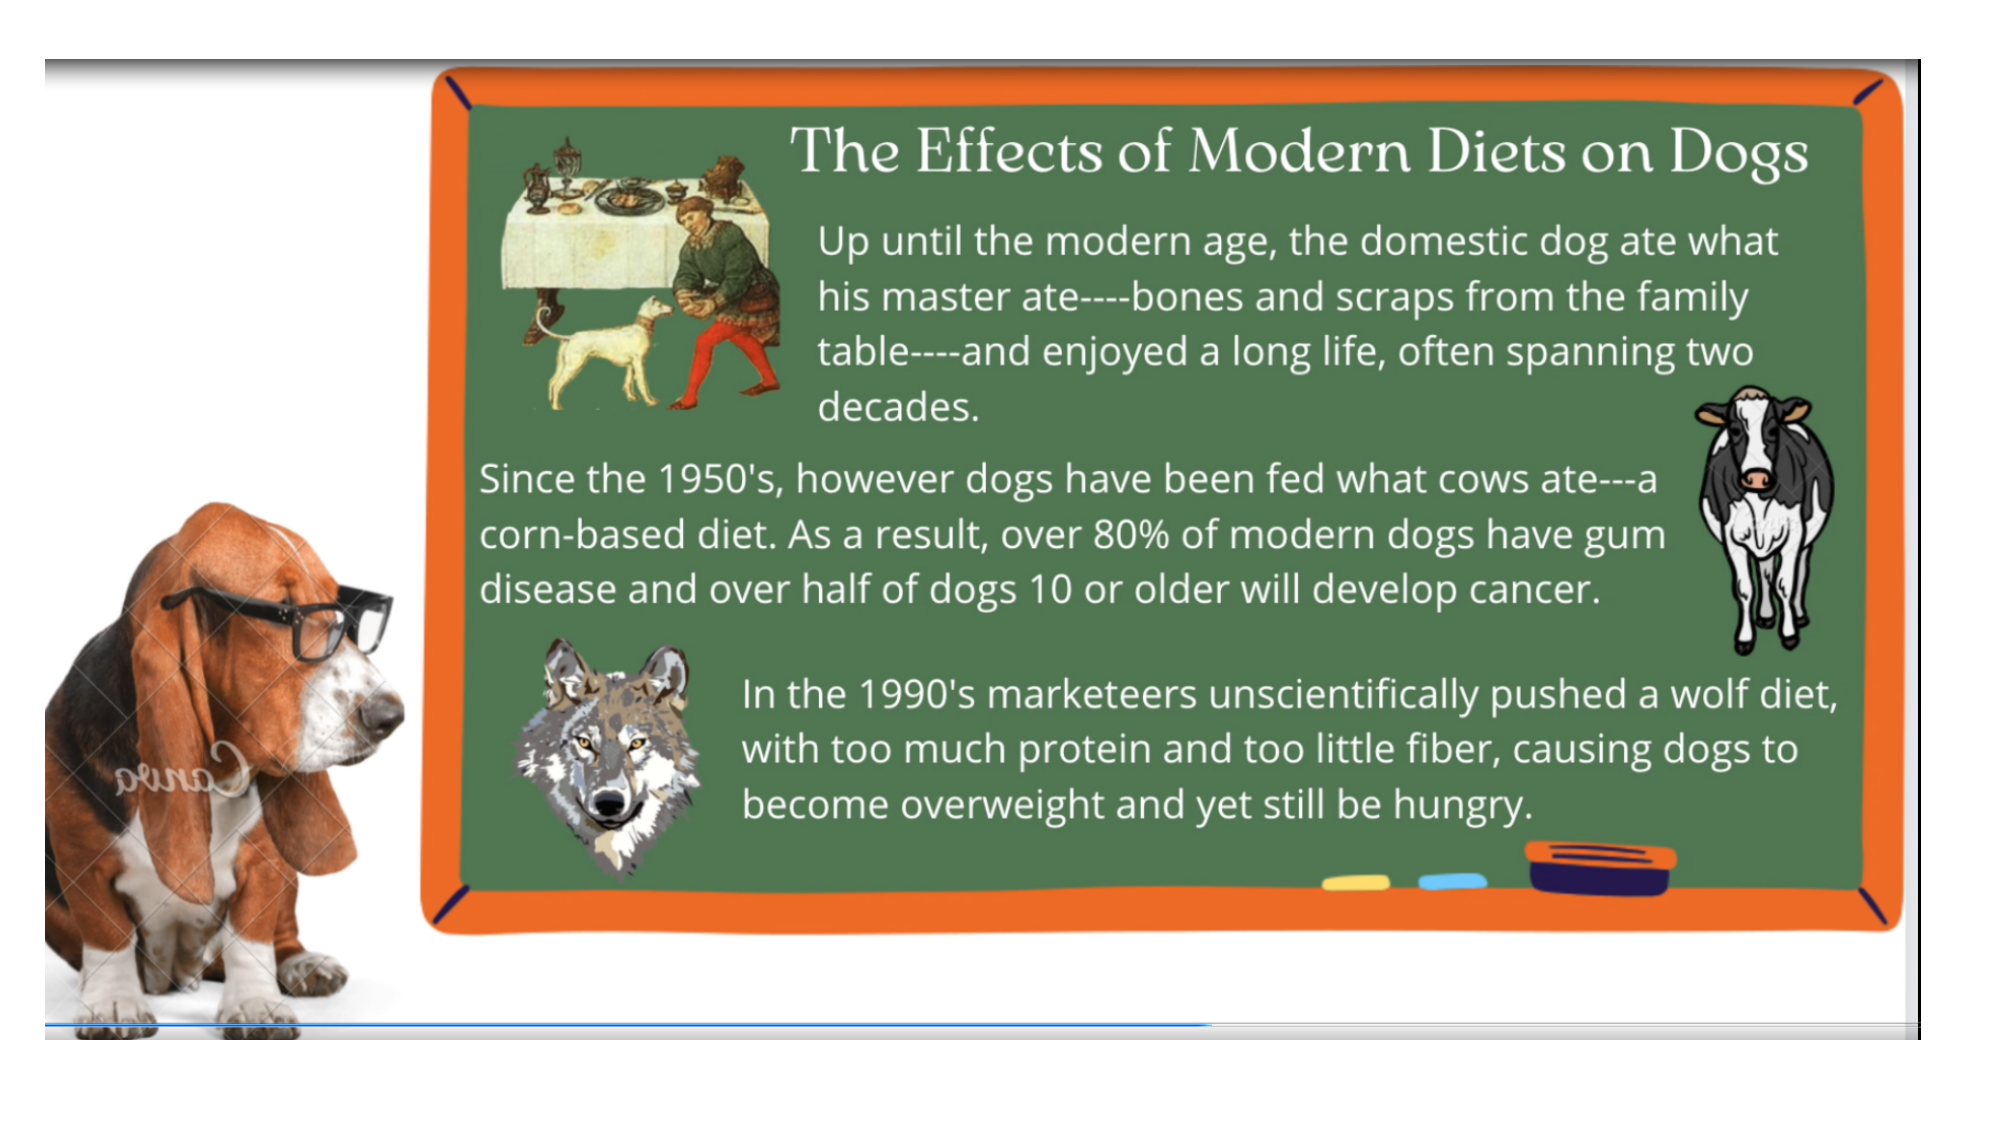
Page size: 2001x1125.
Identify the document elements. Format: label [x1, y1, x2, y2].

picture [45, 59, 1921, 1040]
